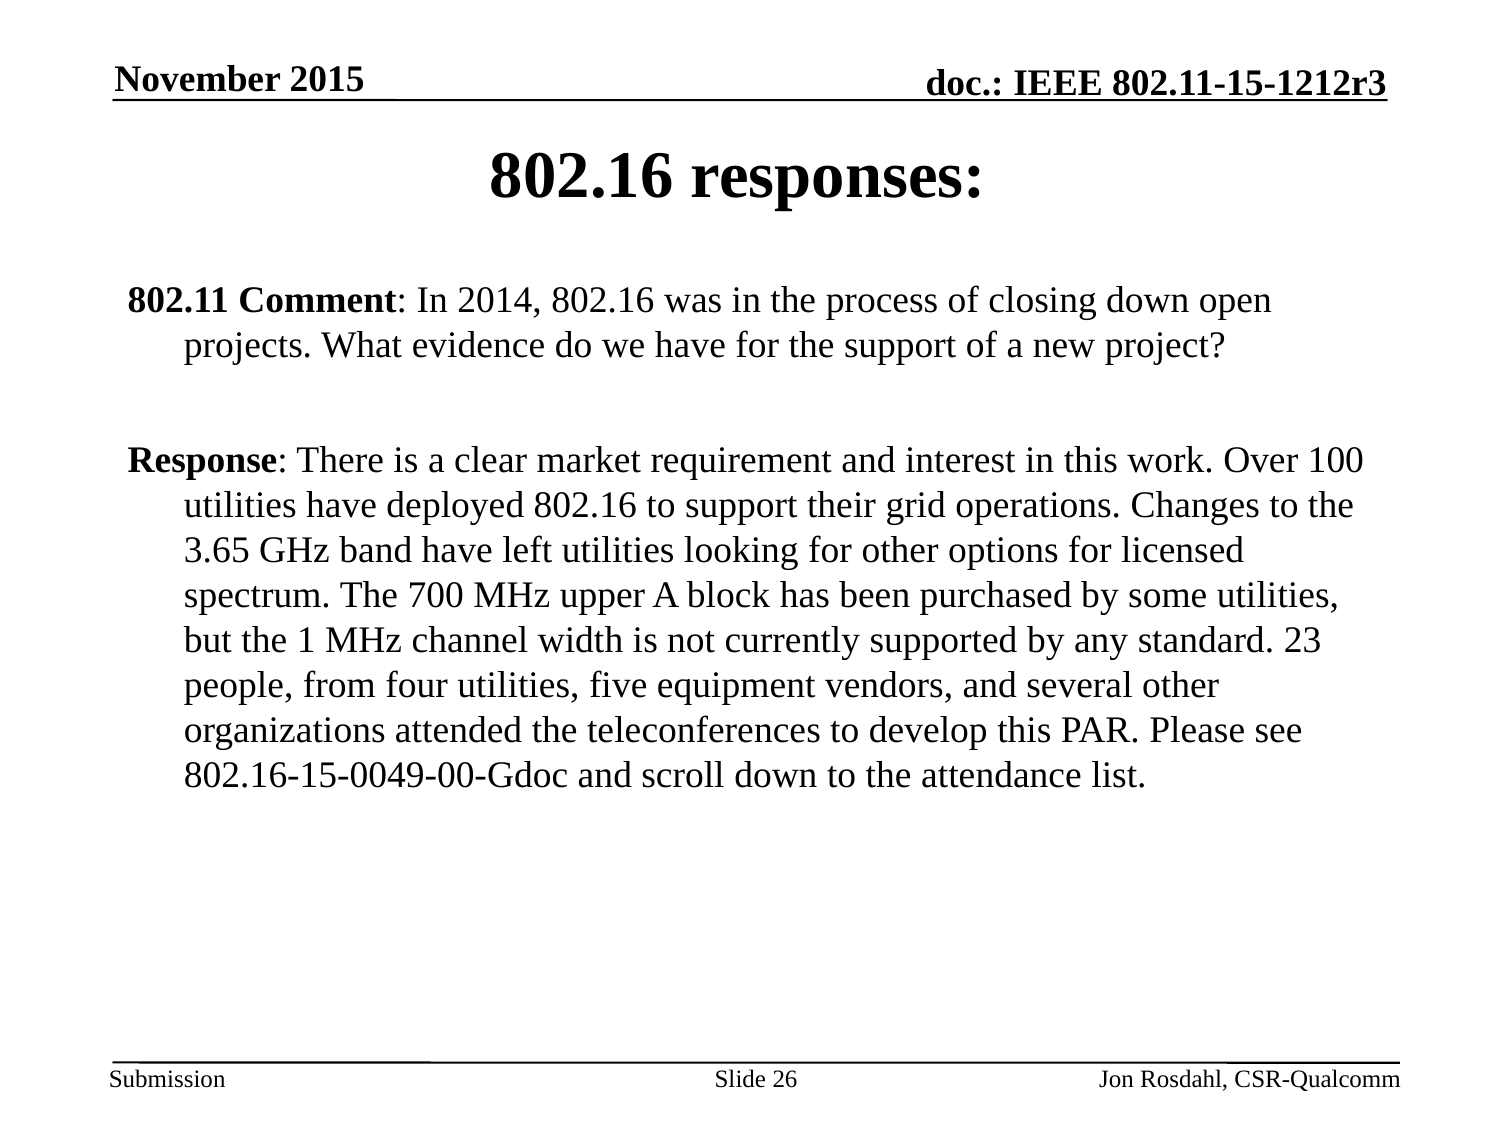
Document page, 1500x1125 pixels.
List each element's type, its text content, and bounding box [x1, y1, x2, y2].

list 802.11 Comment: In 2014, 802.16 was in the process of closing down open projects. What evidence do we have for the support of a new project? Response: There is a clear market requirement and interest in this work. Over 100 utilities have deployed 802.16 to support their grid operations. Changes to the 3.65 GHz band have left utilities looking for other options for licensed spectrum. The 700 MHz upper A block has been purchased by some utilities, but the 1 MHz channel width is not currently supported by any standard. 23 people, from four utilities, five equipment vendors, and several other organizations attended the teleconferences to develop this PAR. Please see 802.16-15-0049-00-Gdoc and scroll down to the attendance list. [112, 266, 1388, 1024]
footer Jon Rosdahl, CSR-Qualcomm [878, 1061, 1402, 1093]
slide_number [114, 54, 423, 100]
title 802.16 responses: [112, 112, 1365, 229]
slide_number Slide 26 [712, 1061, 800, 1123]
